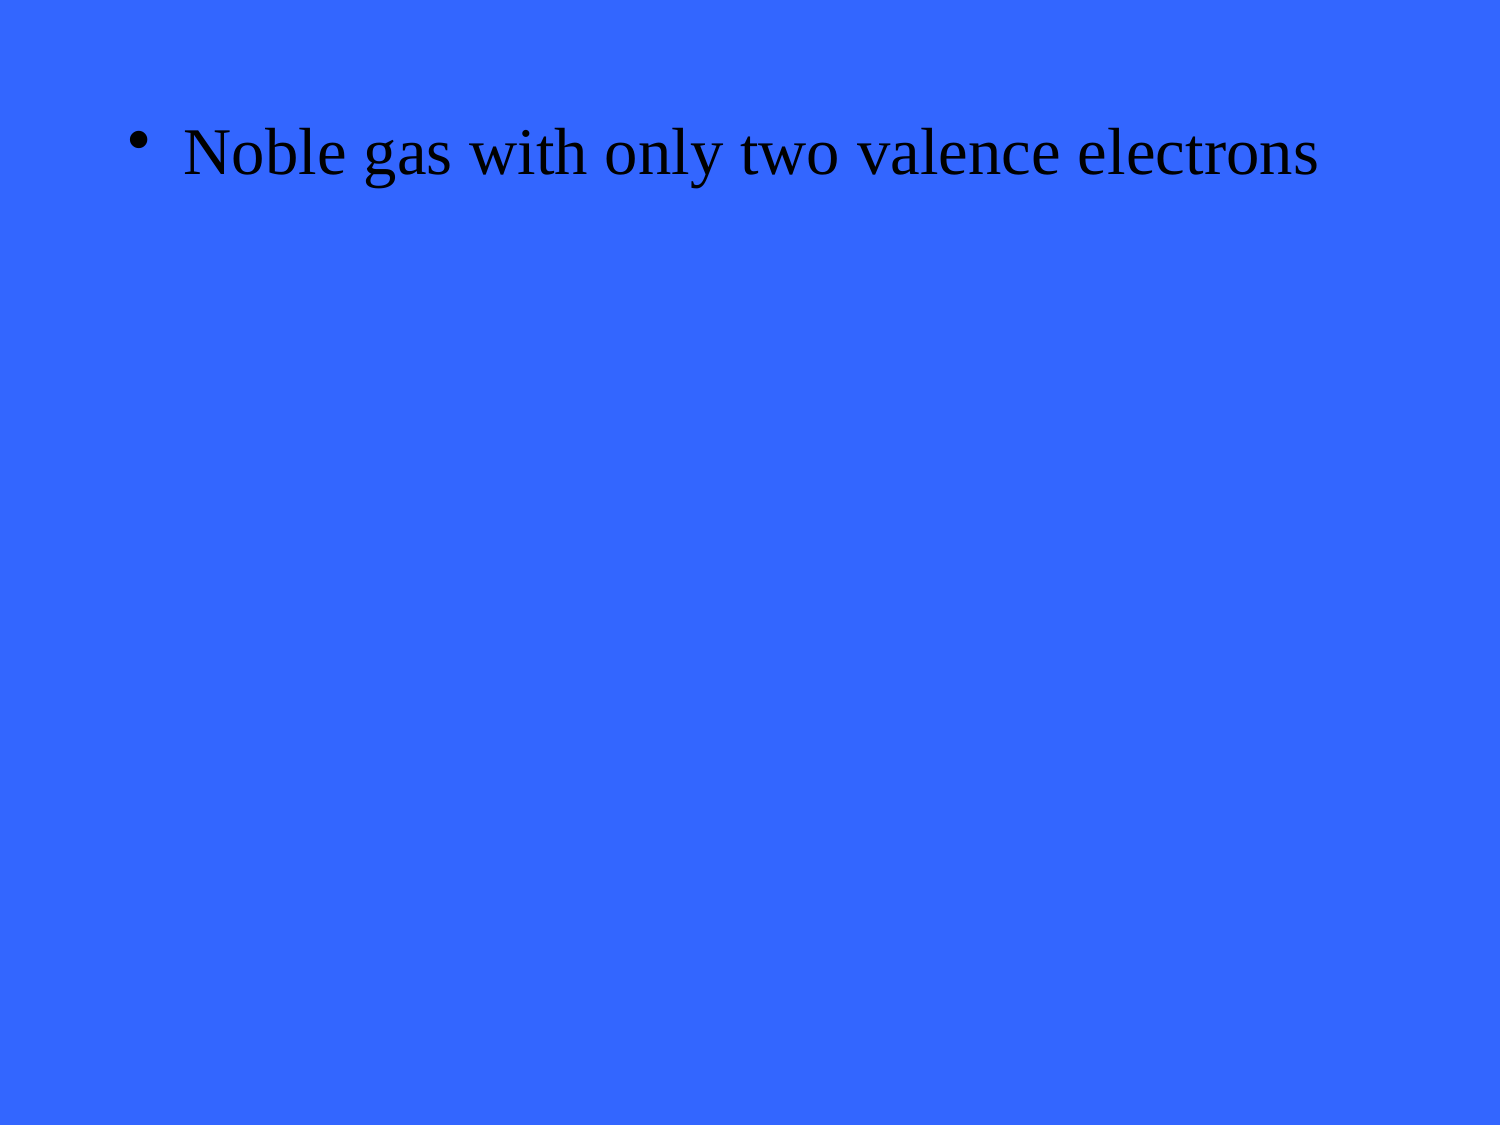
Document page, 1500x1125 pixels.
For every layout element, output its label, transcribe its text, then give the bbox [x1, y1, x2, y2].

list Noble gas with only two valence electrons [112, 99, 1388, 1001]
